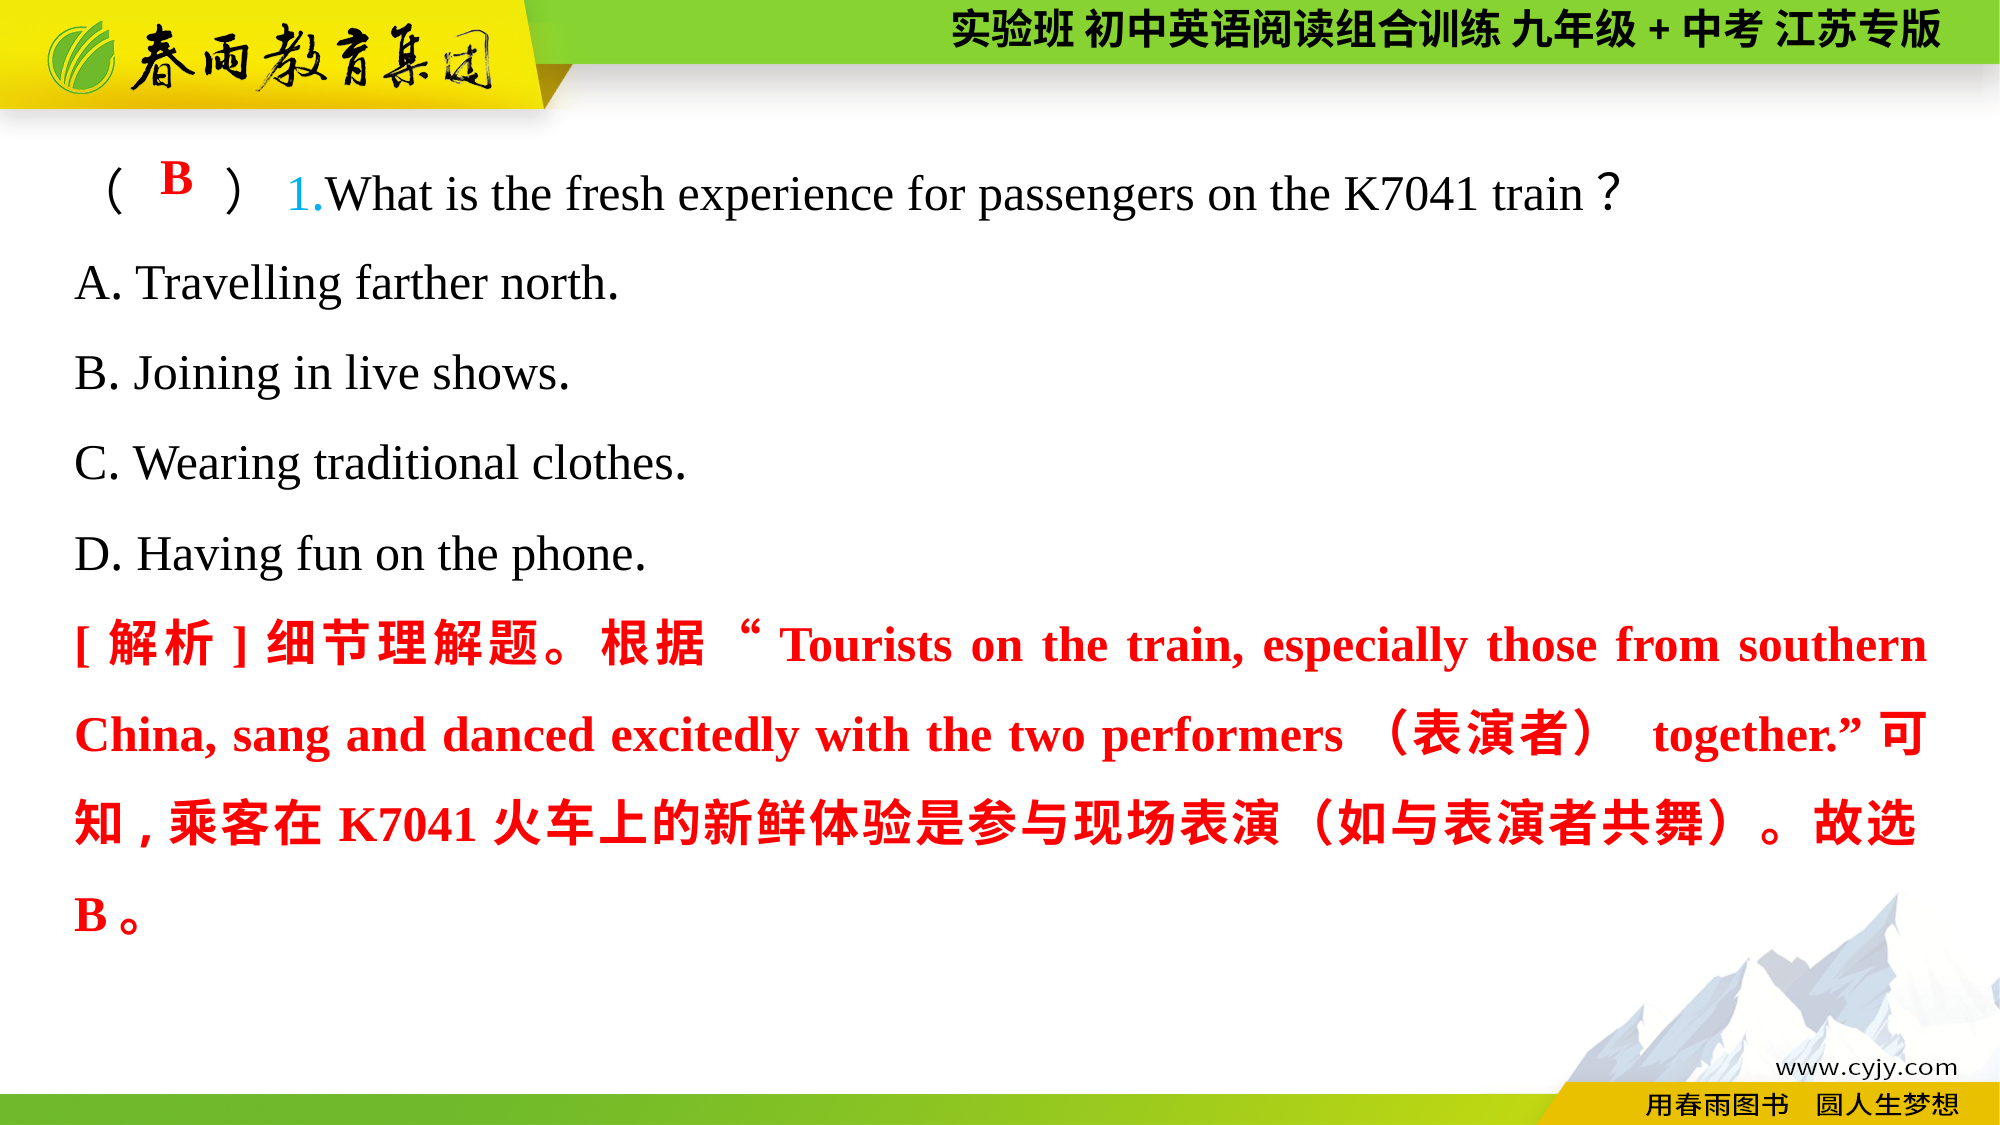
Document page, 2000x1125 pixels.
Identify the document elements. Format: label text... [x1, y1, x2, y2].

list （ ）1.What is the fresh experience for passengers on the K7041 train？ A. Travelling farther north. B. Joining in live shows. C. Wearing traditional clothes. D. Having fun on the phone. [59, 122, 1944, 574]
picture [0, 0, 2000, 1125]
text_box B [145, 137, 209, 213]
text_box [解析]细节理解题。根据“Tourists on the train, especially those from southern China, sang and danced excitedly with the two performers（表演者） together.”可知,乘客在K7041火车上的新鲜体验是参与现场表演（如与表演者共舞）。故选B。 [59, 574, 1944, 950]
